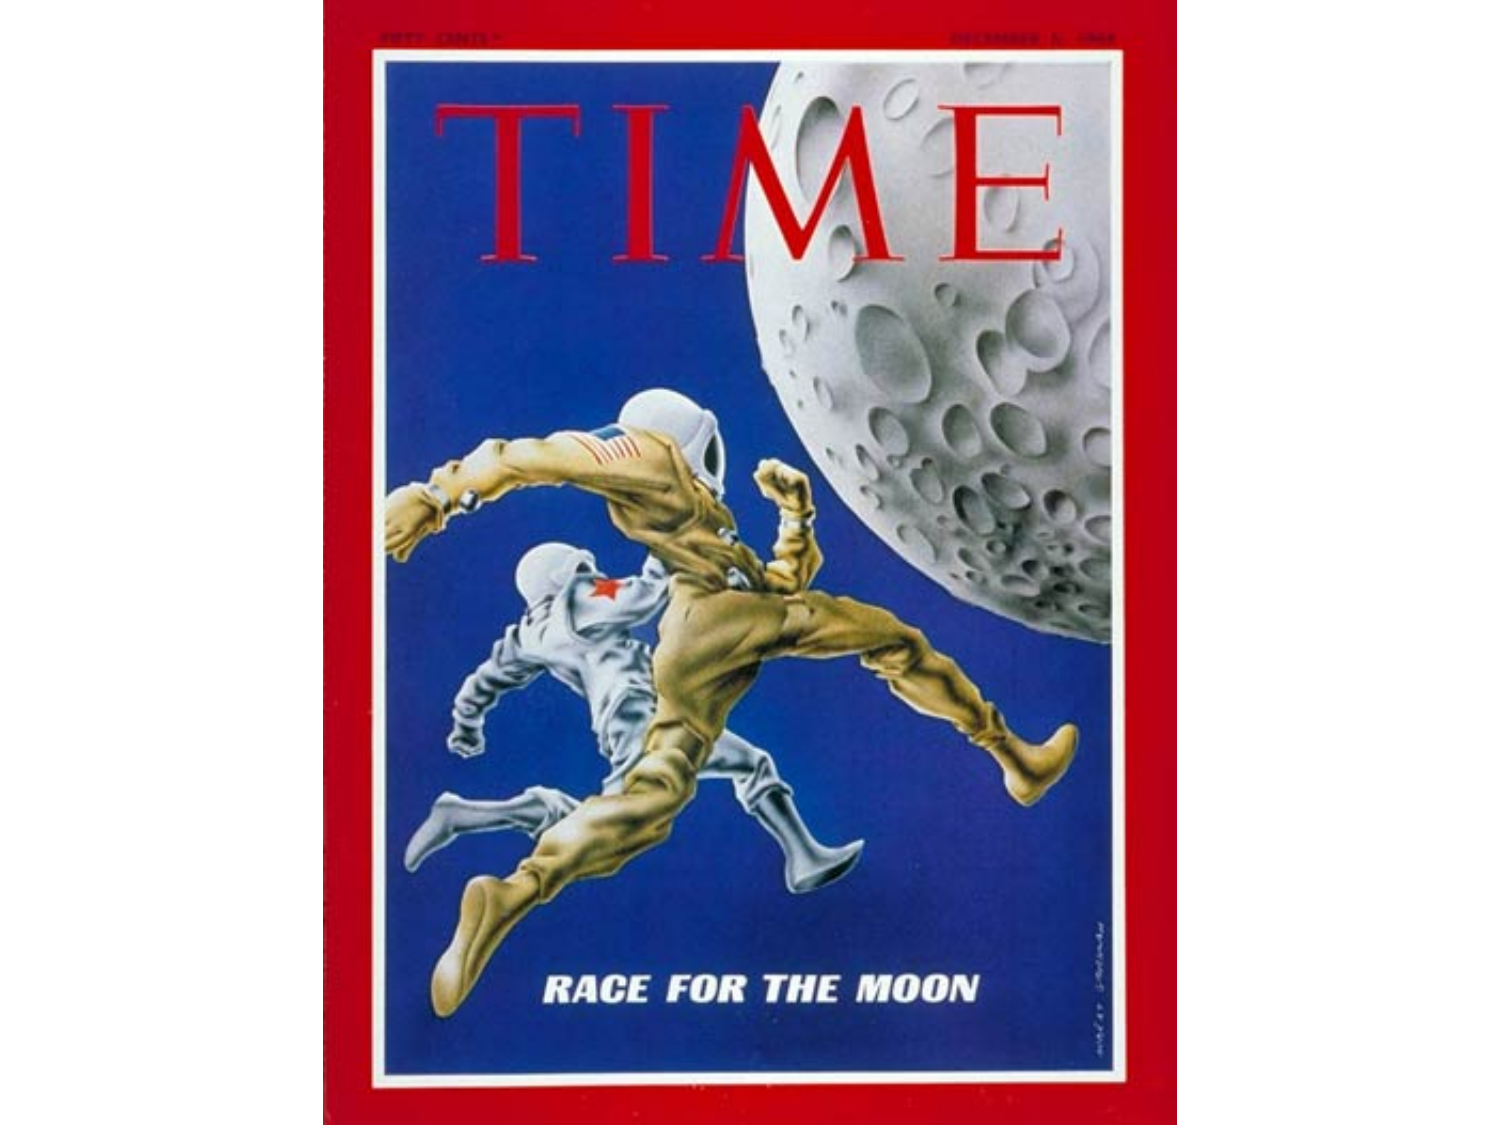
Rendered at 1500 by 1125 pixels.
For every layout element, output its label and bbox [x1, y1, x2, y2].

picture [322, 0, 1177, 1125]
